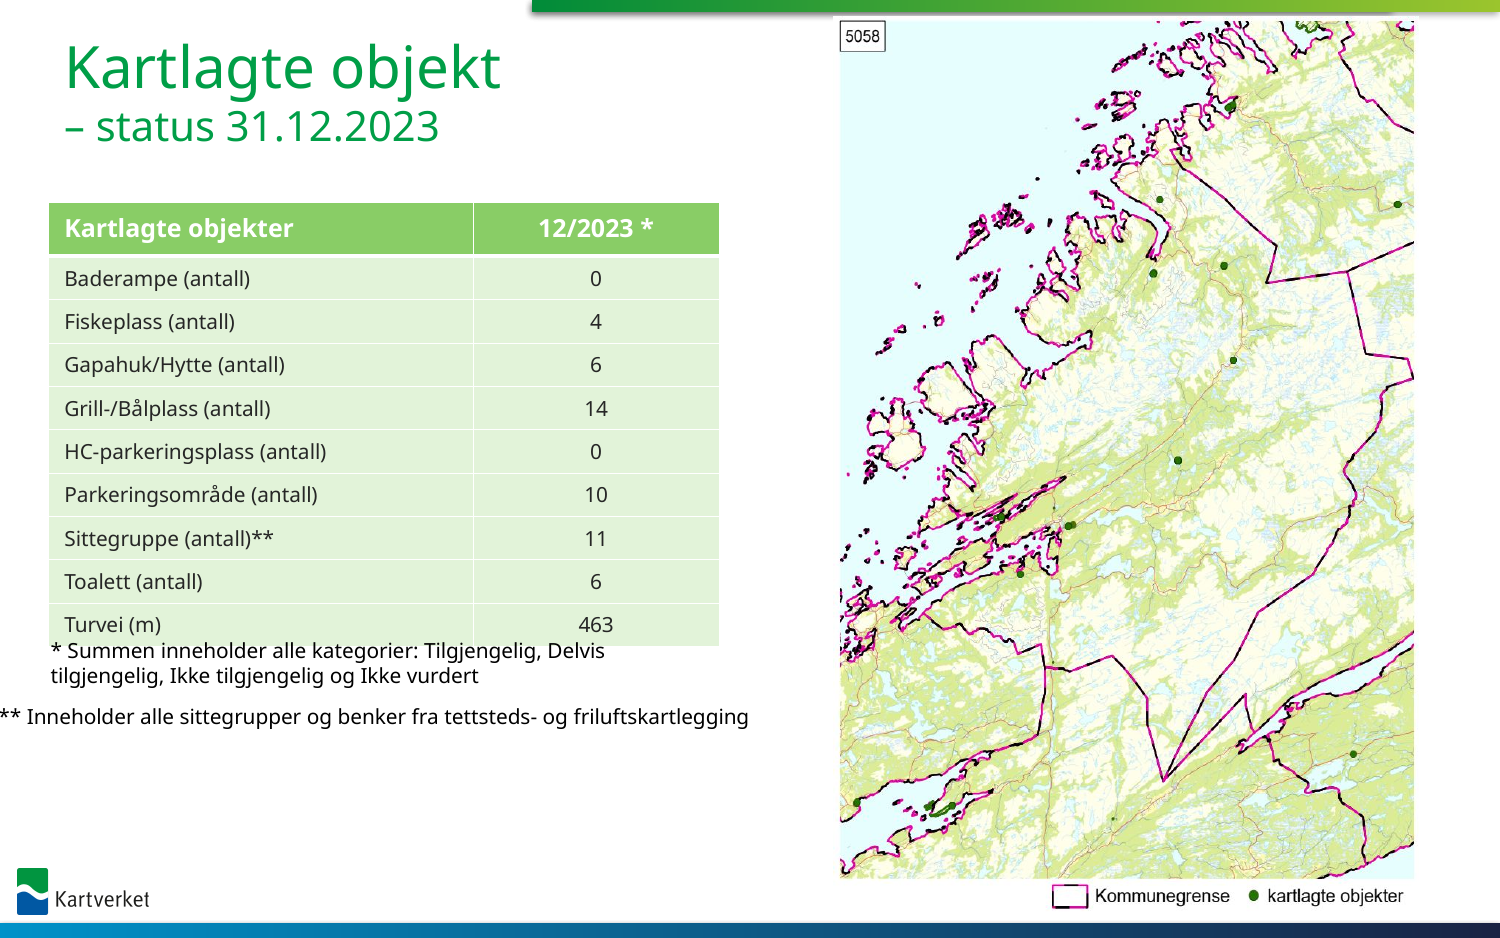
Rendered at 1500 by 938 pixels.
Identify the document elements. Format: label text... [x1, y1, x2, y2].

table_header Kartlagte objekter [49, 203, 473, 254]
table_cell 463 [474, 604, 719, 630]
table_cell 11 [474, 517, 719, 559]
table_cell 6 [474, 560, 719, 603]
table_cell 10 [474, 474, 719, 516]
table_cell Fiskeplass (antall) [49, 300, 473, 343]
table_cell 0 [474, 258, 719, 299]
table_header 12/2023 * [474, 203, 719, 254]
table_cell Turvei (m) [49, 604, 473, 630]
table_cell Gapahuk/Hytte (antall) [49, 344, 473, 386]
table_cell 0 [474, 430, 719, 473]
table_cell Parkeringsområde (antall) [49, 474, 473, 516]
table_cell Baderampe (antall) [49, 258, 473, 299]
picture [833, 16, 1419, 913]
table_cell 6 [474, 344, 719, 386]
table_cell 14 [474, 387, 719, 429]
table_cell Toalett (antall) [49, 560, 473, 603]
text_box Kartlagte objekt – status 31.12.2023 [49, 26, 828, 158]
table_cell 4 [474, 300, 719, 343]
table_cell Sittegruppe (antall)** [49, 517, 473, 559]
table_cell HC-parkeringsplass (antall) [49, 430, 473, 473]
text_box ** Inneholder alle sittegrupper og benker fra tettsteds- og friluftskartlegging [0, 696, 765, 736]
text_box * Summen inneholder alle kategorier: Tilgjengelig, Delvis tilgjengelig, Ikke tilgjengelig og Ikke vurdert [35, 630, 721, 696]
text_box Kartlagte objekt – status 31.12.2023 [1424, 26, 1431, 158]
table_cell Grill-/Bålplass (antall) [49, 387, 473, 429]
